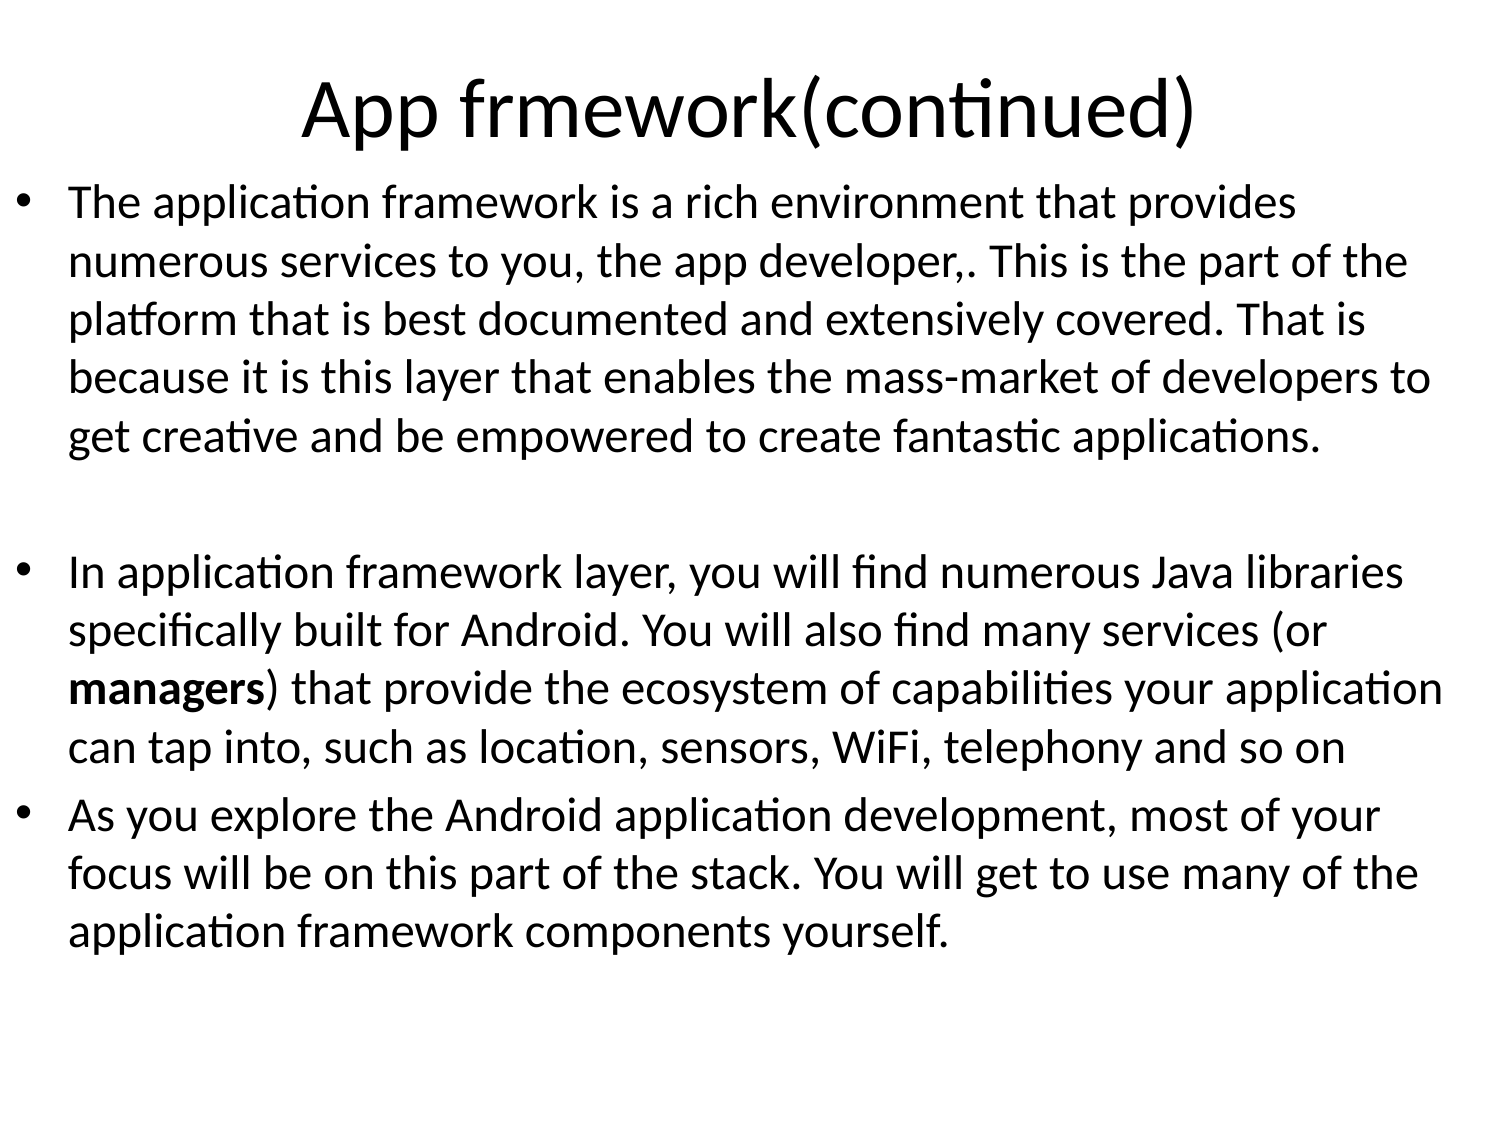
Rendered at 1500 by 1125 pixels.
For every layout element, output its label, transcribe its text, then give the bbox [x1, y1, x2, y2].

title App frmework(continued) [75, 45, 1425, 162]
list The application framework is a rich environment that provides numerous services to you, the app developer,. This is the part of the platform that is best documented and extensively covered. That is because it is this layer that enables the mass-market of developers to get creative and be empowered to create fantastic applications. In application framework layer, you will find numerous Java libraries specifically built for Android. You will also find many services (or managers) that provide the ecosystem of capabilities your application can tap into, such as location, sensors, WiFi, telephony and so on As you explore the Android application development, most of your focus will be on this part of the stack. You will get to use many of the application framework components yourself. [0, 162, 1463, 1050]
